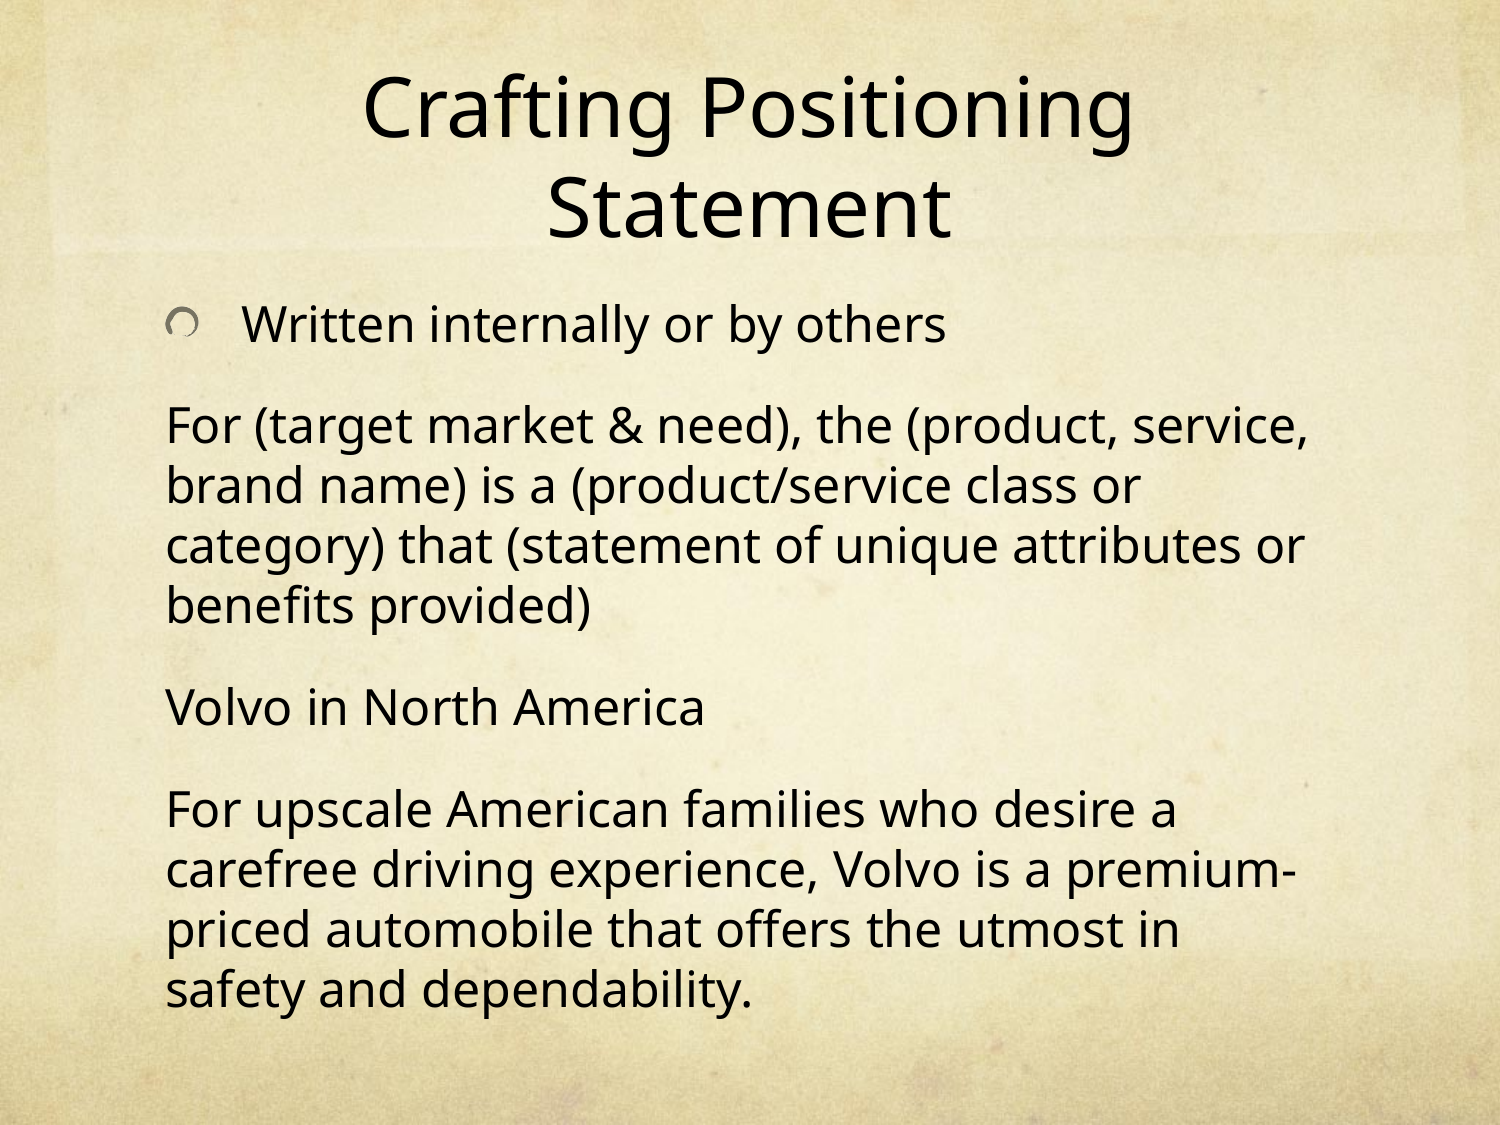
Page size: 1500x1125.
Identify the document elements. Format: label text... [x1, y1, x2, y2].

picture [0, 0, 1500, 1125]
list Written internally or by others For (target market & need), the (product, service, brand name) is a (product/service class or category) that (statement of unique attributes or benefits provided) Volvo in North America For upscale American families who desire a carefree driving experience, Volvo is a premium-priced automobile that offers the utmost in safety and dependability. [150, 284, 1350, 950]
title Crafting Positioning Statement [150, 82, 1350, 225]
